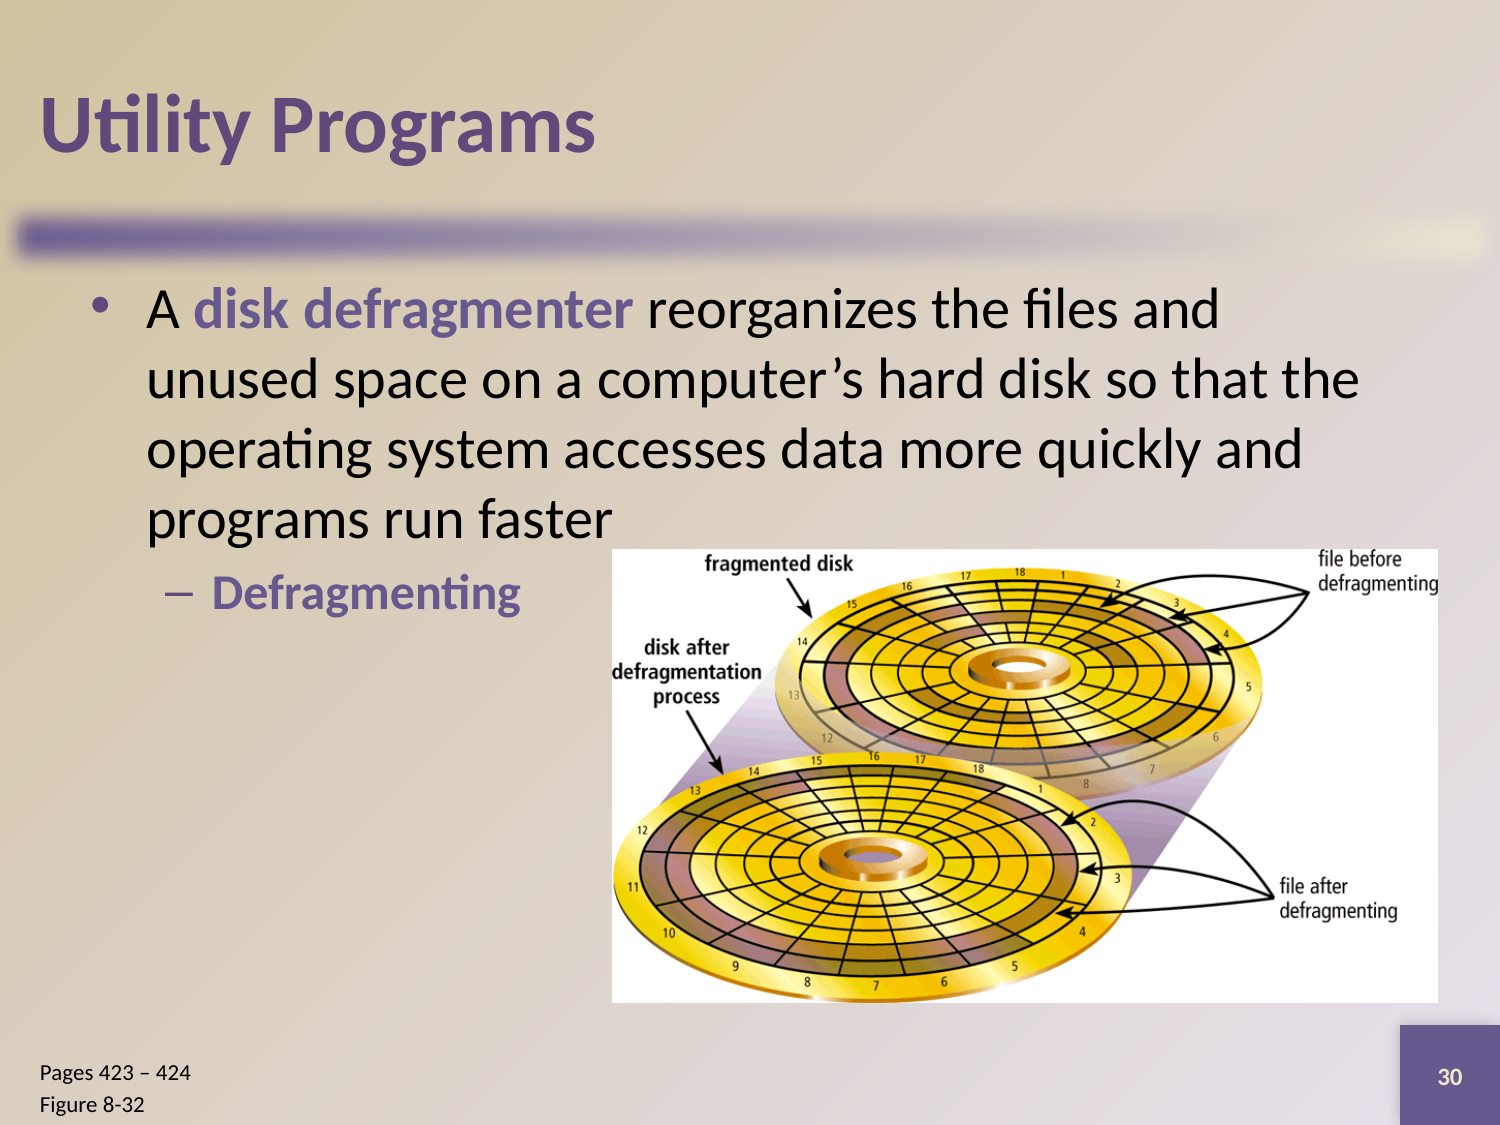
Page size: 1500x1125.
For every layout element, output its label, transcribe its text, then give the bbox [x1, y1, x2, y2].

slide_number 30 [1400, 1025, 1500, 1125]
list Pages 423 – 424 Figure 8-32 [24, 1050, 300, 1125]
list A disk defragmenter reorganizes the files and unused space on a computer’s hard disk so that the operating system accesses data more quickly and programs run faster Defragmenting [75, 262, 1400, 1005]
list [612, 549, 1438, 1003]
title Utility Programs [24, 24, 1475, 213]
